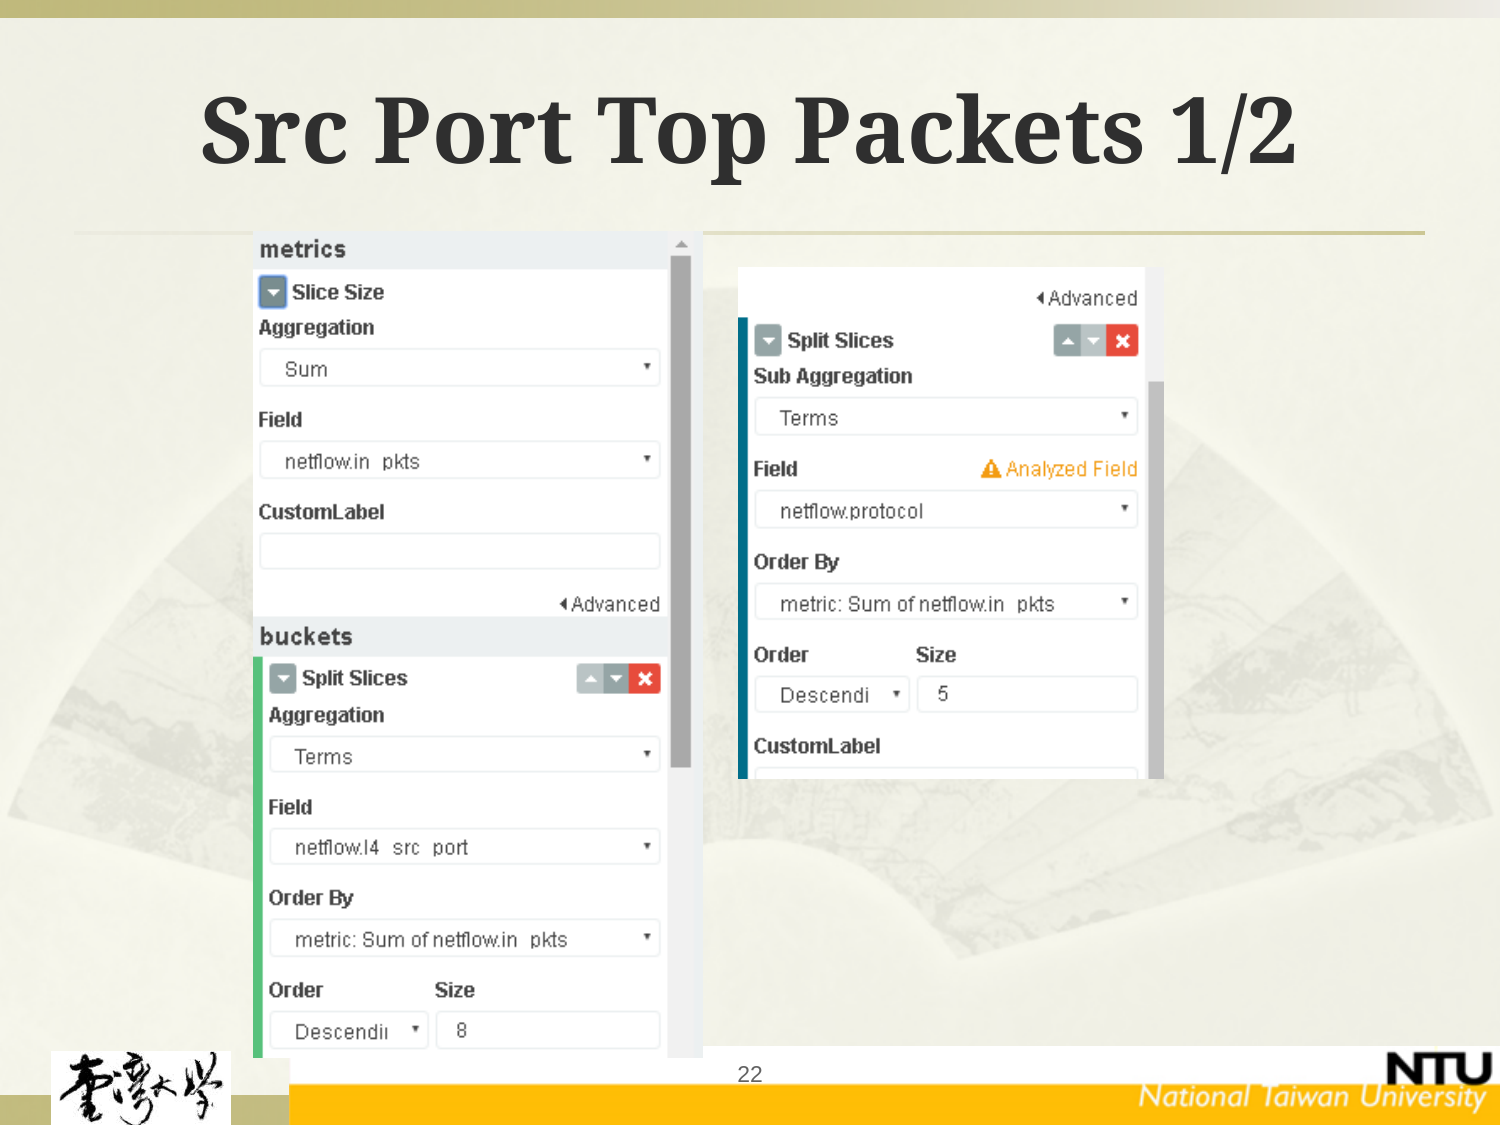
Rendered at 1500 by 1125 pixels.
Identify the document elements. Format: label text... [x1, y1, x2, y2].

picture [51, 1051, 231, 1125]
picture [253, 231, 1500, 1125]
slide_number 22 [675, 1050, 825, 1097]
picture [737, 266, 1164, 779]
title Src Port Top Packets 1/2 [75, 45, 1425, 209]
